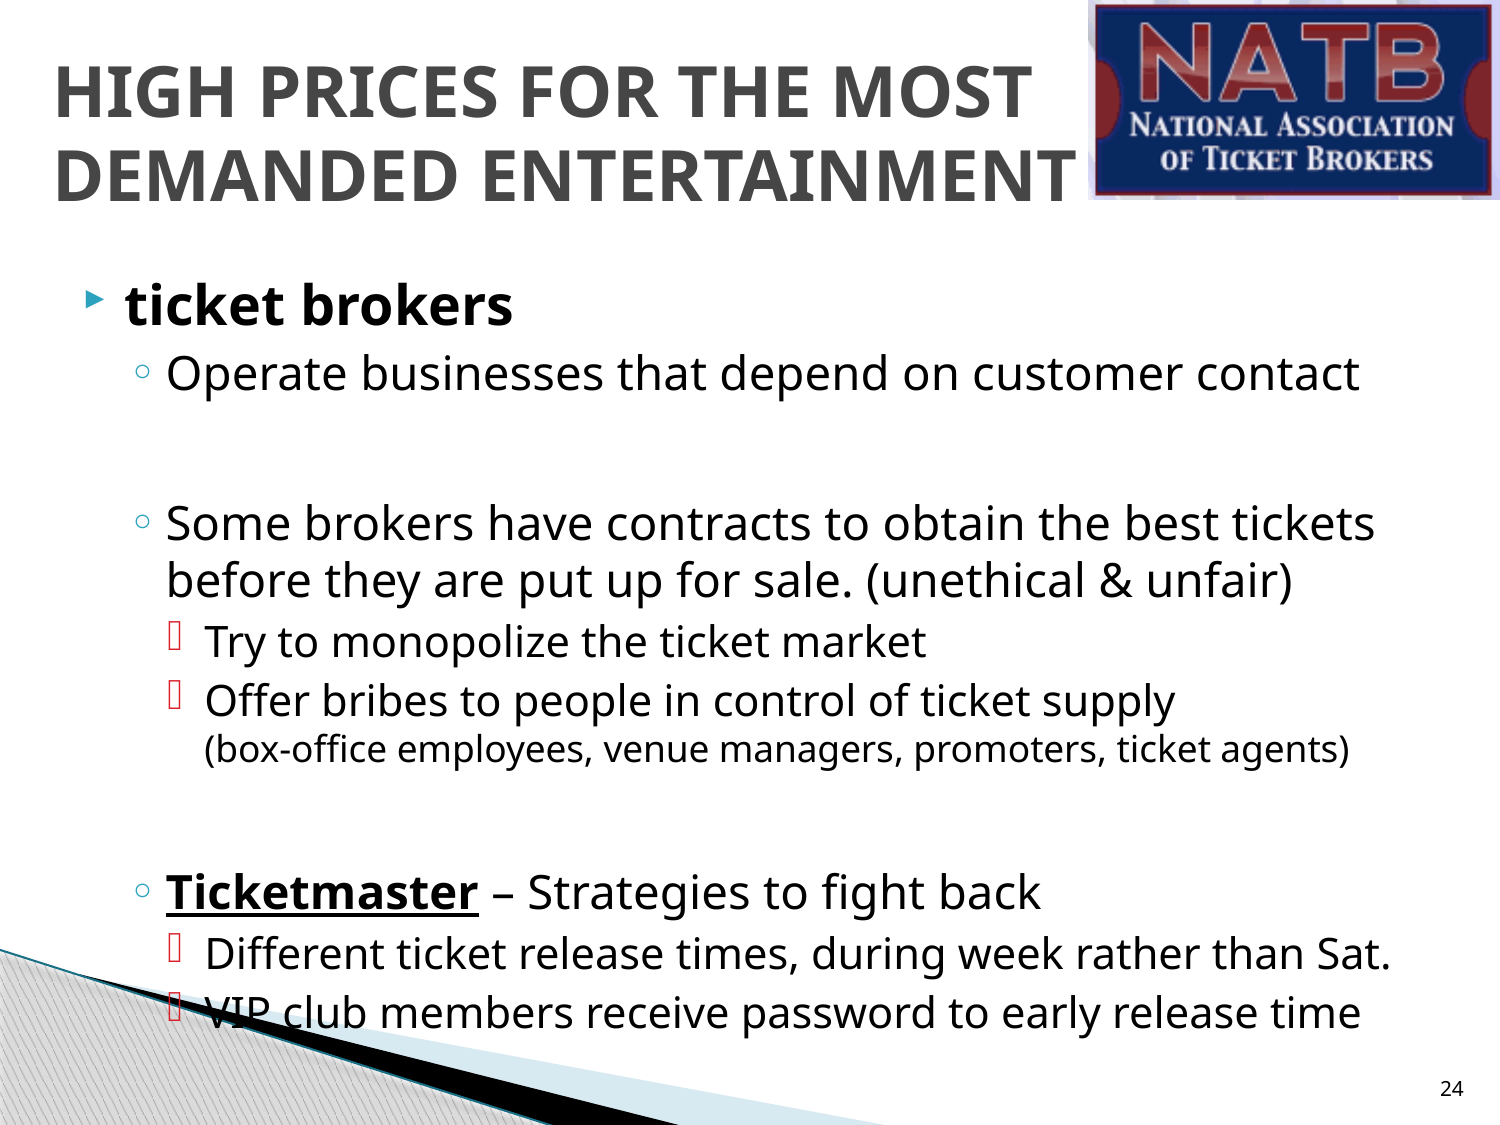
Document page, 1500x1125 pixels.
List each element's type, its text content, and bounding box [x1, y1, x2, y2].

slide_number 24 [1418, 1051, 1479, 1112]
picture [1087, 0, 1500, 201]
list ticket brokers Operate businesses that depend on customer contact Some brokers have contracts to obtain the best tickets before they are put up for sale. (unethical & unfair) Try to monopolize the ticket market Offer bribes to people in control of ticket supply (box-office employees, venue managers, promoters, ticket agents) Ticketmaster – Strategies to fight back Different ticket release times, during week rather than Sat. VIP club members receive password to early release time [50, 262, 1500, 1050]
title HIGH PRICES FOR THE MOST DEMANDED ENTERTAINMENT [37, 37, 1388, 225]
